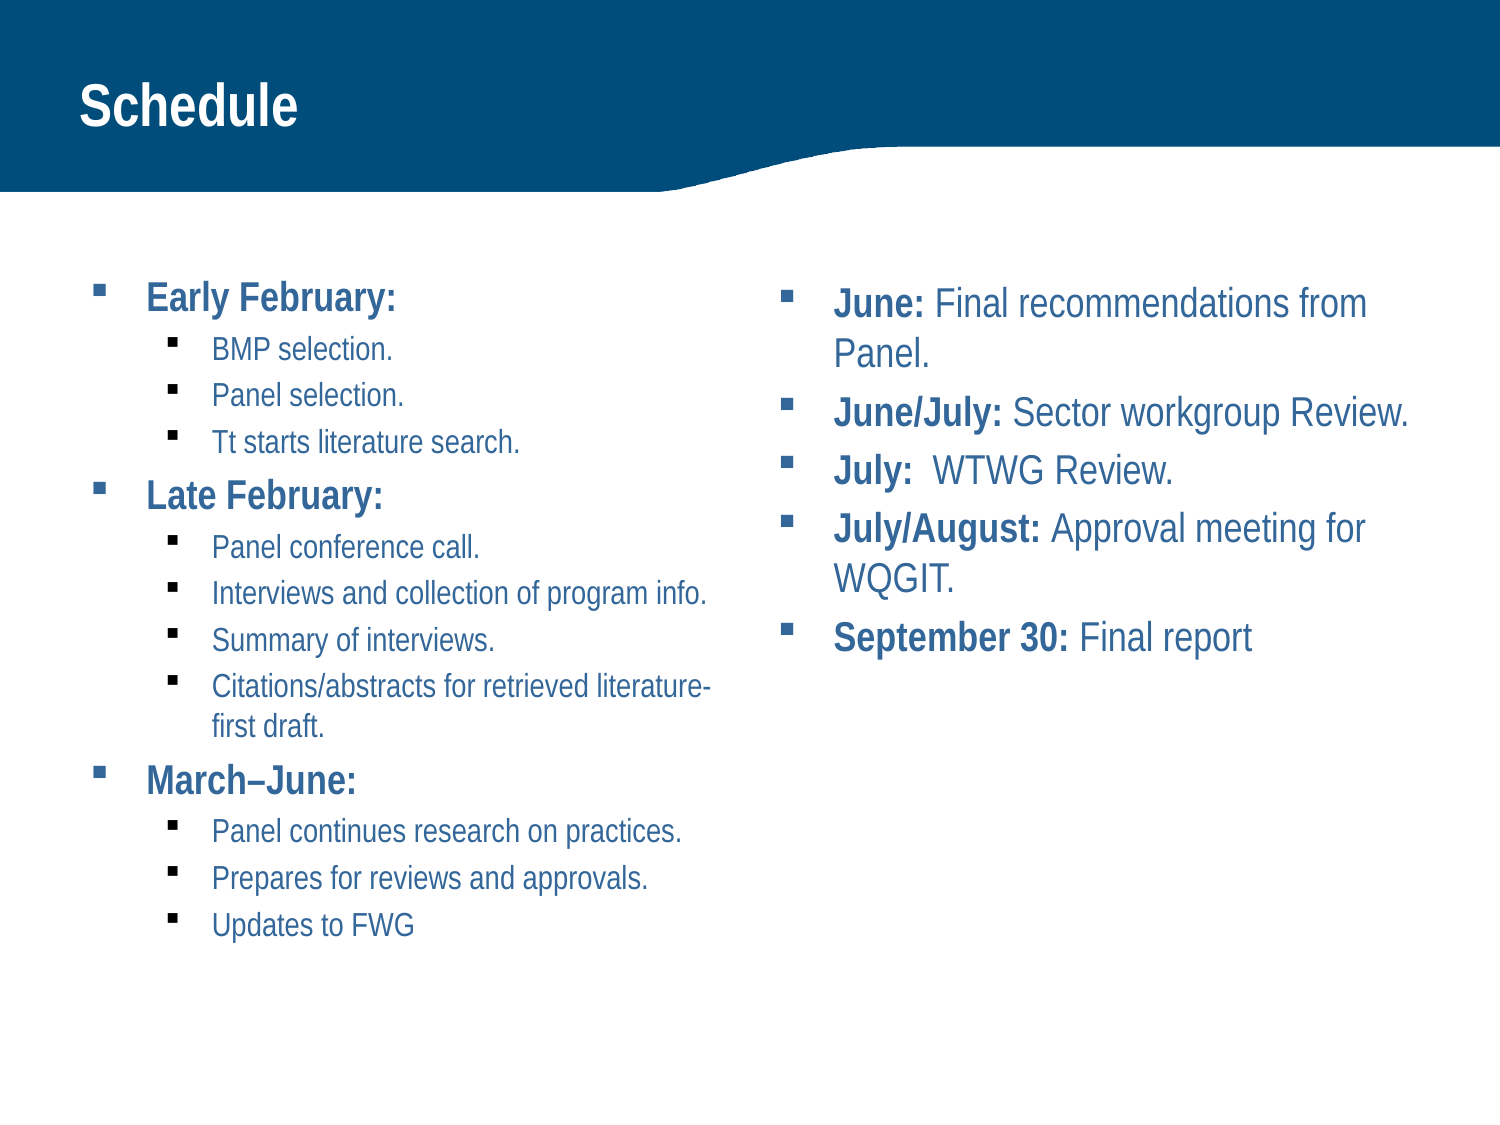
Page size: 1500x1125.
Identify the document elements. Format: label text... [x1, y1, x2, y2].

list Early February: BMP selection. Panel selection. Tt starts literature search. Late February: Panel conference call. Interviews and collection of program info. Summary of interviews. Citations/abstracts for retrieved literature-first draft. March–June: Panel continues research on practices. Prepares for reviews and approvals. Updates to FWG [74, 262, 738, 1061]
picture [0, 0, 1500, 1000]
title Schedule [63, 34, 1359, 171]
list June: Final recommendations from Panel. June/July: Sector workgroup Review. July: WTWG Review. July/August: Approval meeting for WQGIT. September 30: Final report [762, 268, 1426, 1012]
